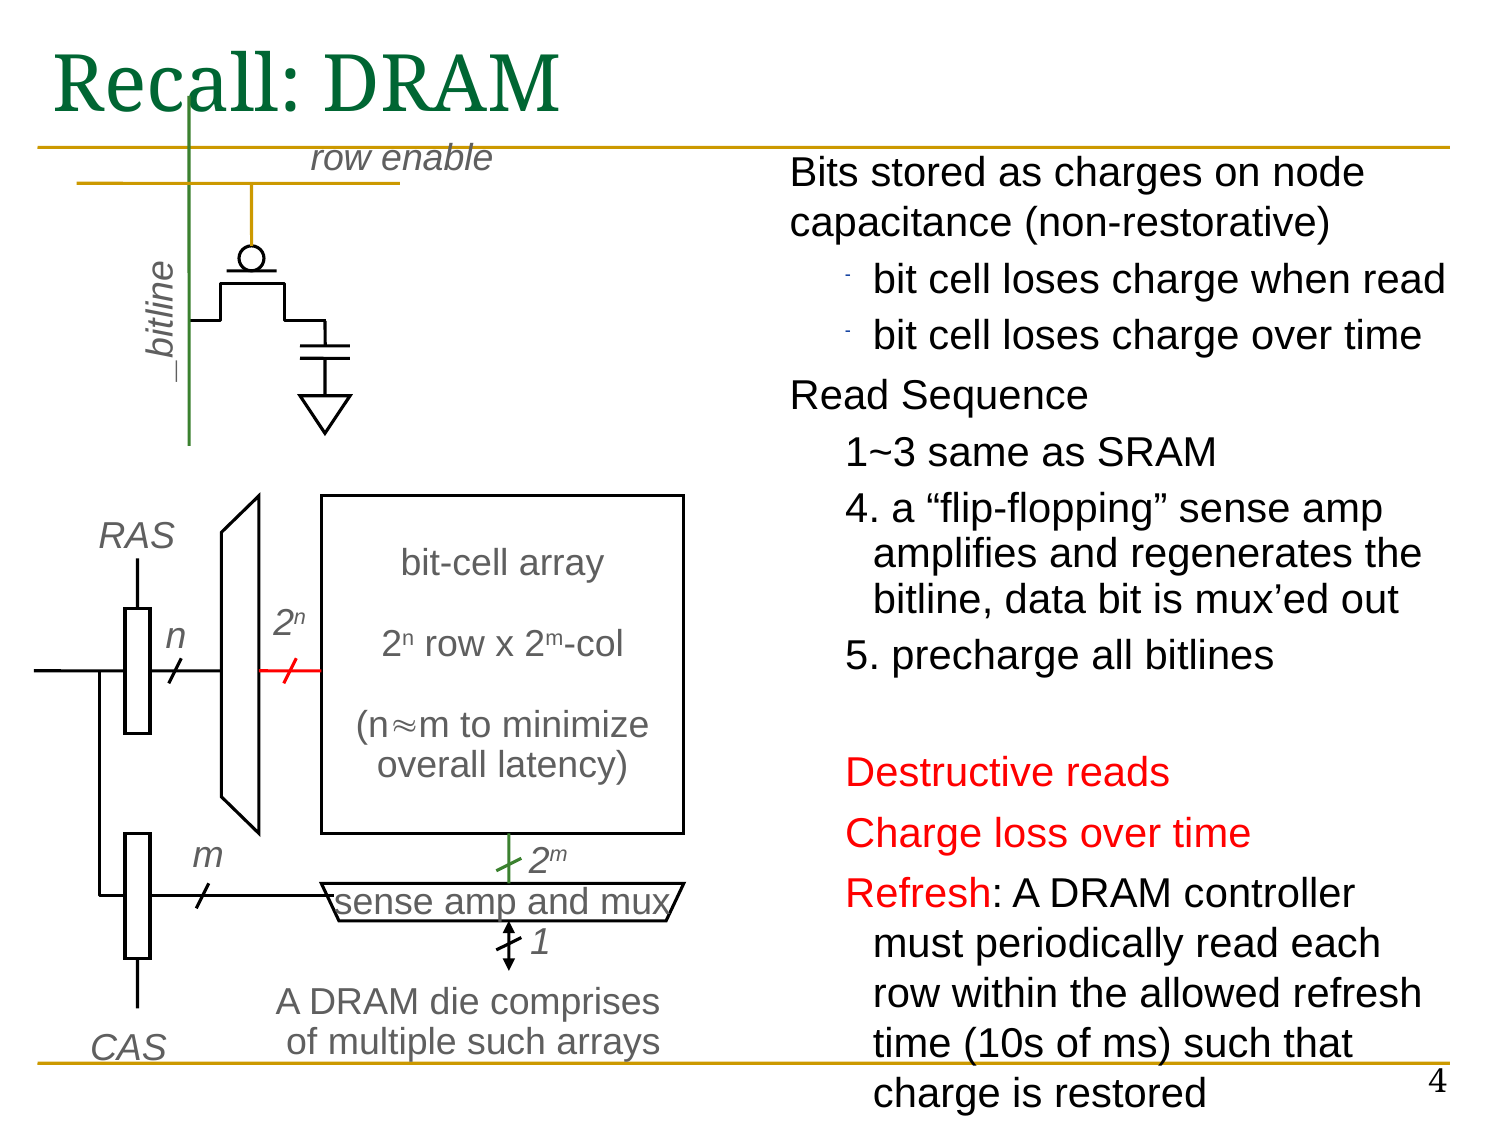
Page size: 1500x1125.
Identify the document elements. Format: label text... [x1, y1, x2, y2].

text_box bit-cell array 2n row x 2m-col (nm to minimize overall latency) [321, 495, 684, 834]
text_box [99, 670, 334, 896]
title Recall: DRAM [37, 24, 1500, 200]
text_box A DRAM die comprises of multiple such arrays [260, 974, 686, 1071]
text_box Bits stored as charges on node capacitance (non-restorative) bit cell loses charge when read bit cell loses charge over time Read Sequence 1~3 same as SRAM 4. a “flip-flopping” sense amp amplifies and regenerates the bitline, data bit is mux’ed out 5. precharge all bitlines Destructive reads Charge loss over time Refresh: A DRAM controller must periodically read each row within the allowed refresh time (10s of ms) such that charge is restored [774, 137, 1463, 938]
text_box n [150, 608, 202, 664]
text_box CAS [75, 1020, 182, 1076]
text_box 2m [514, 833, 583, 889]
text_box 2n [258, 595, 321, 651]
slide_number 4 [1111, 1036, 1462, 1112]
text_box RAS [83, 508, 191, 564]
text_box [125, 833, 150, 959]
text_box sense amp and mux [322, 883, 684, 921]
text_box [502, 920, 515, 944]
text_box [125, 608, 150, 734]
text_box row enable [295, 130, 509, 186]
text_box [190, 283, 324, 321]
text_box 1 [515, 915, 566, 971]
text_box [221, 495, 259, 822]
text_box m [177, 827, 239, 883]
text_box [300, 395, 351, 434]
text_box [502, 945, 515, 971]
text_box _bitline [132, 246, 188, 395]
text_box [238, 245, 264, 271]
